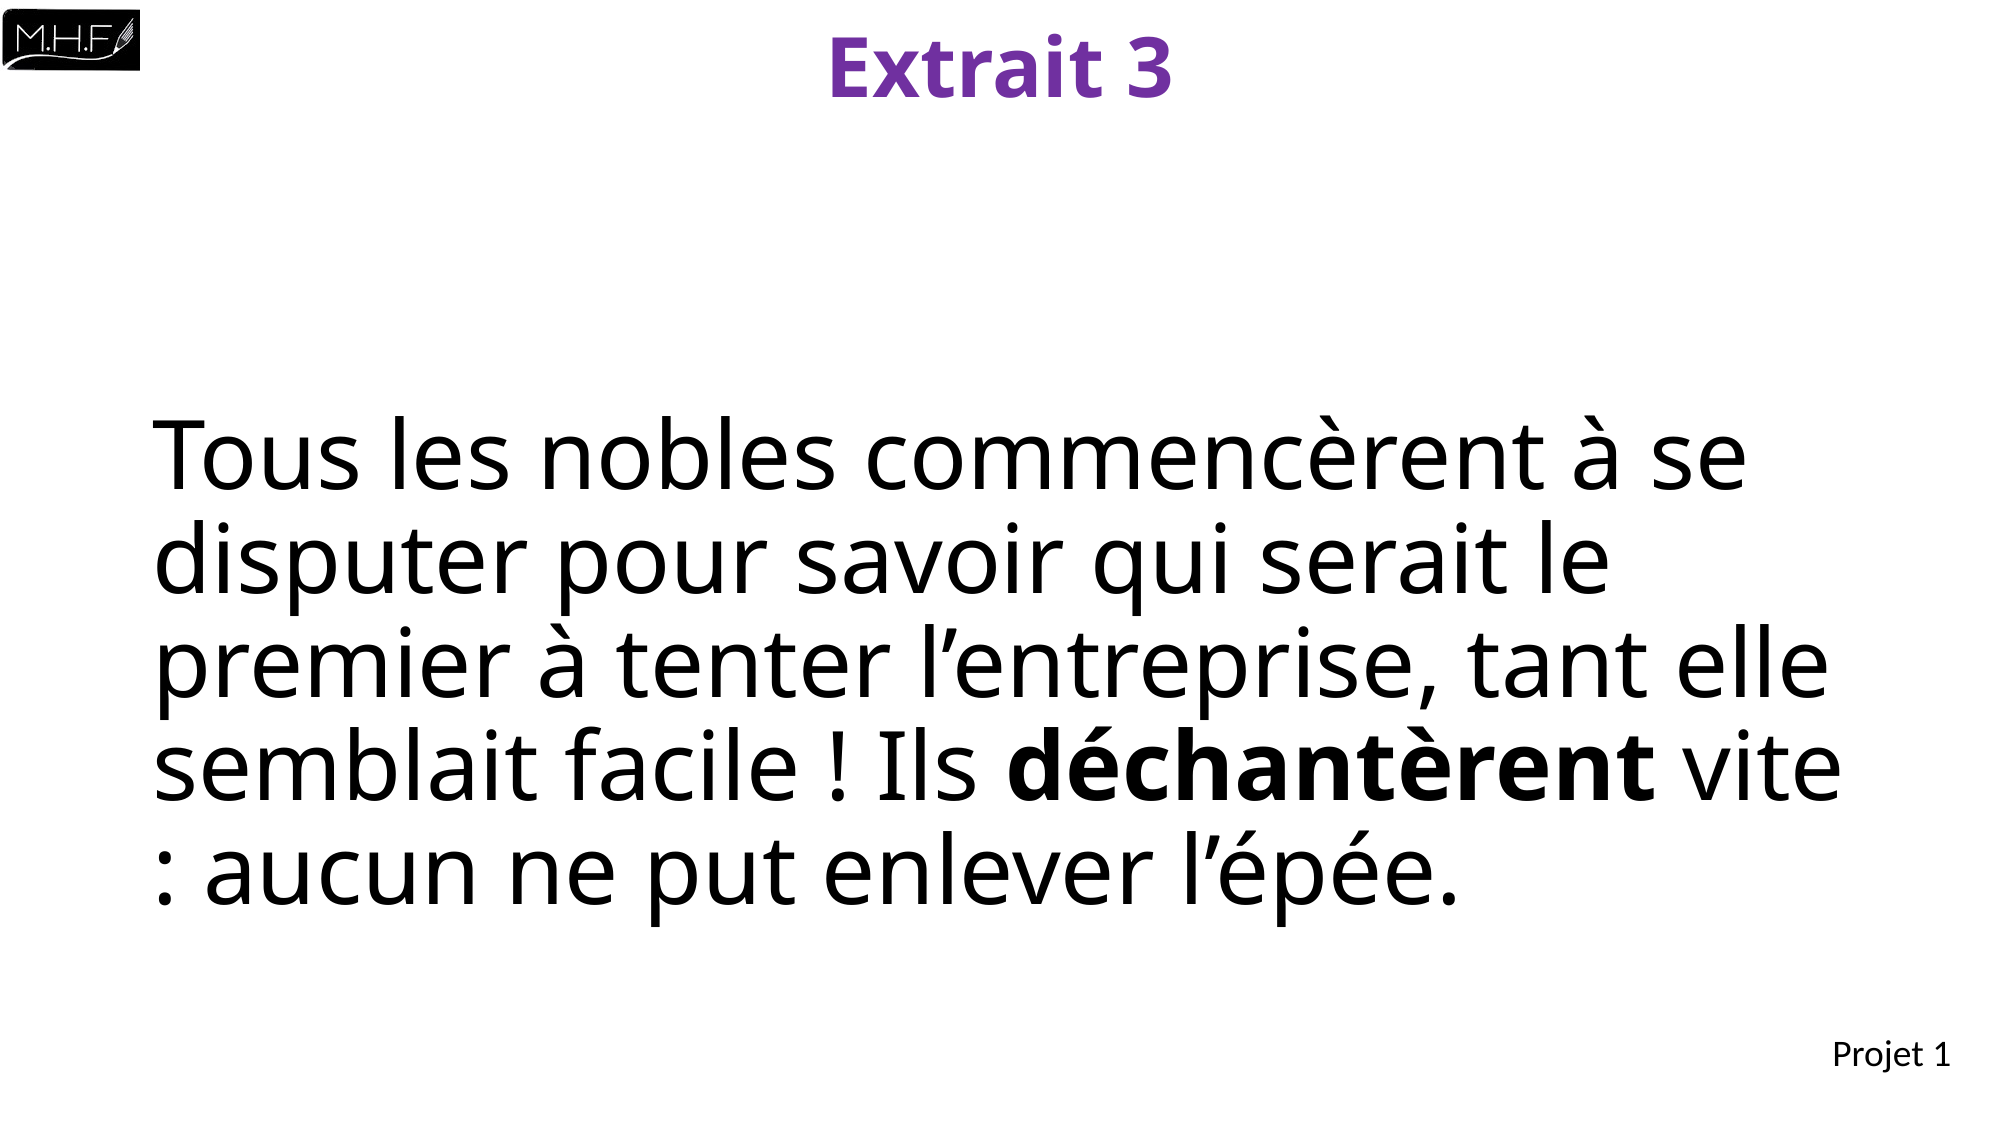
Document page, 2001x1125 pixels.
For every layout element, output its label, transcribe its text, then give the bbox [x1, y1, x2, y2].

text_box Projet 1 [1362, 1021, 1967, 1082]
list Tous les nobles commencèrent à se disputer pour savoir qui serait le premier à tenter l’entreprise, tant elle semblait facile ! Ils déchantèrent vite : aucun ne put enlever l’épée. [137, 399, 1863, 1014]
title Extrait 3 [675, 29, 1325, 112]
picture [0, 7, 140, 74]
